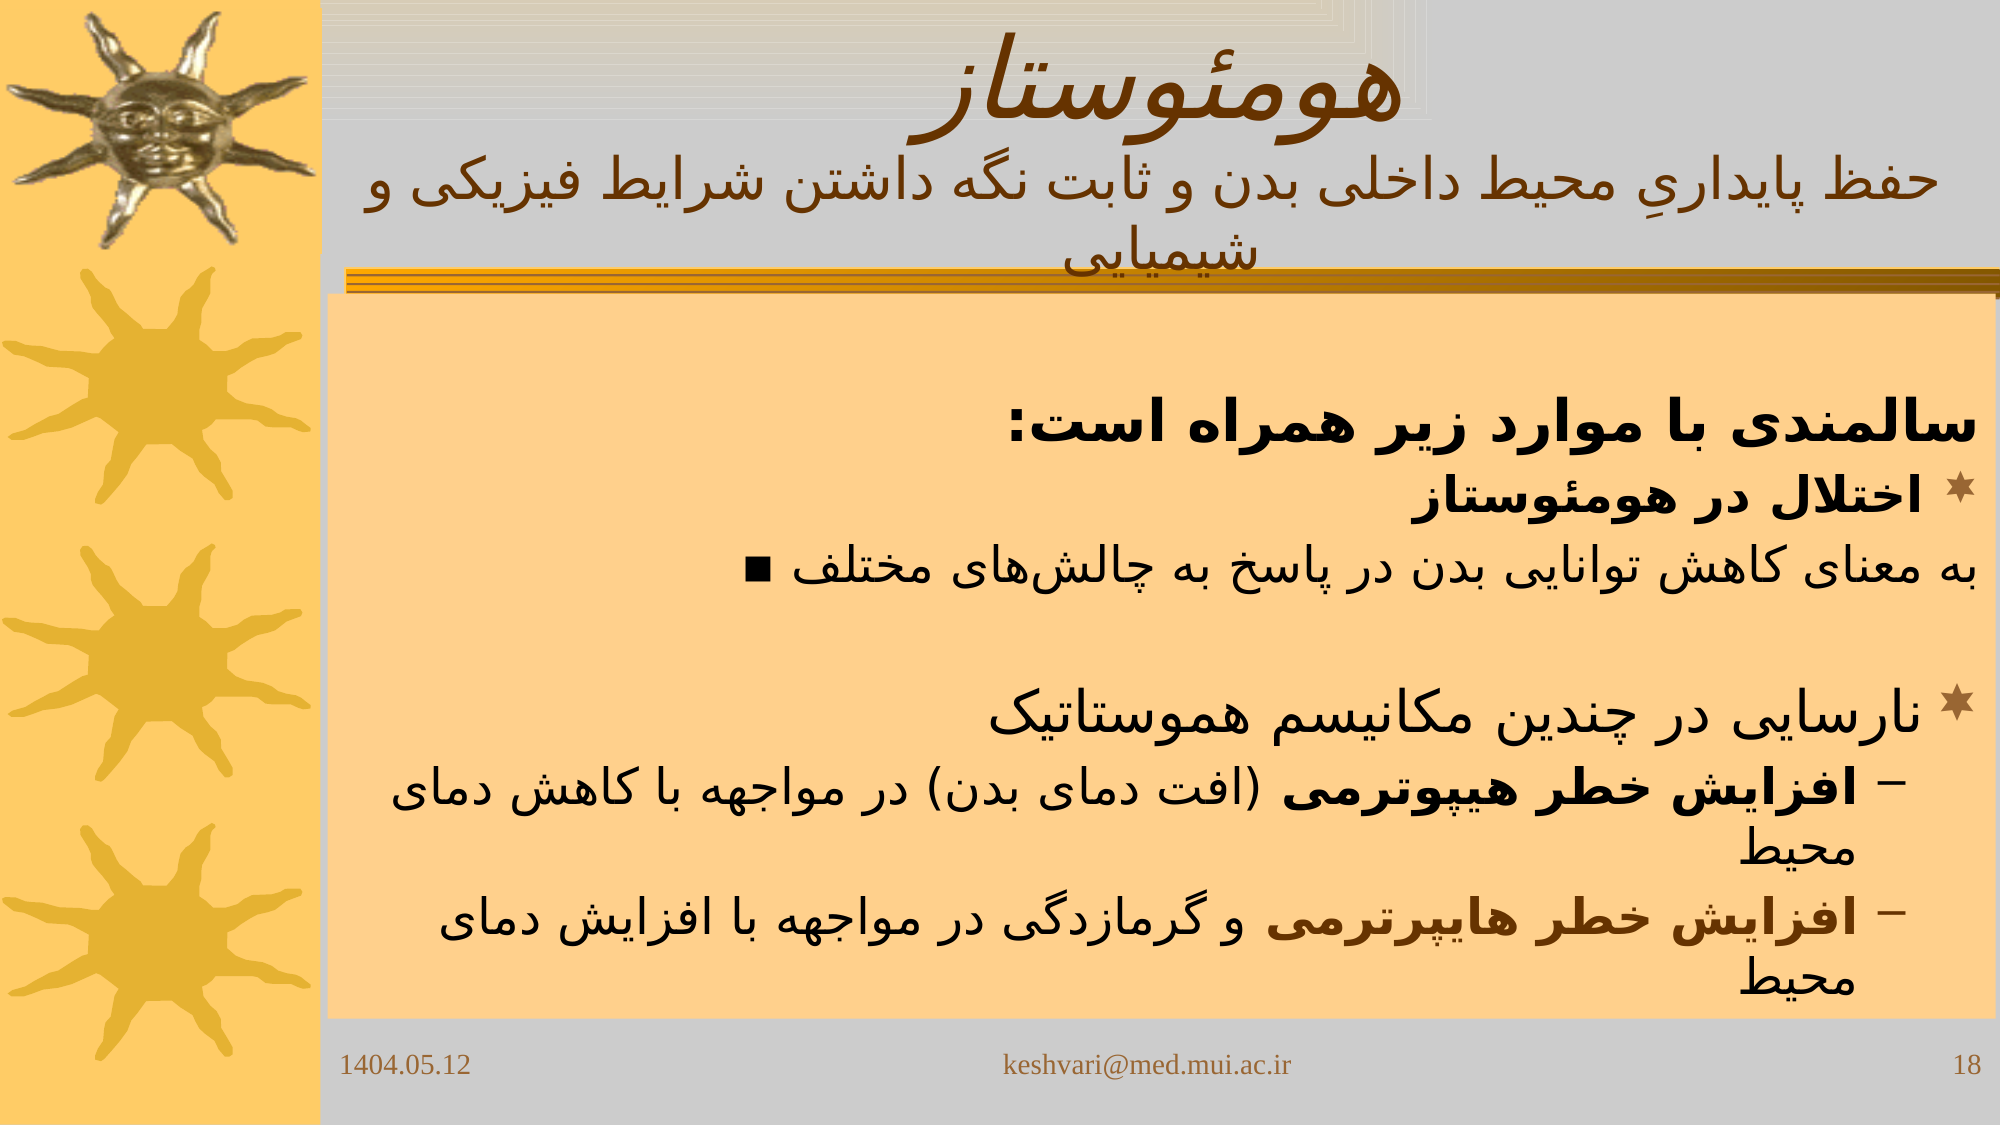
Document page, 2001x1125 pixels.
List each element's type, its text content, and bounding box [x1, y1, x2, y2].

picture [2, 8, 322, 254]
list سالمندی با موارد زیر همراه است: اختلال در هومئوستاز ▪️ به معنای کاهش توانایی بدن در پاسخ به چالش‌های مختلف نارسایی در چندین مکانیسم هموستاتیک افزایش خطر هیپوترمی (افت دمای بدن) در مواجهه با کاهش دمای محیط افزایش خطر هایپرترمی و گرمازدگی در مواجهه با افزایش دمای محیط [327, 293, 1996, 1019]
slide_number 18 [1580, 1025, 1998, 1100]
footer keshvari@med.mui.ac.ir [830, 1025, 1464, 1100]
title هومئوستاز حفظ پایداریِ محیط داخلی بدن و ثابت نگه داشتن شرایط فیزیکی و شیمیایی [334, 50, 1989, 238]
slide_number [323, 1025, 714, 1100]
